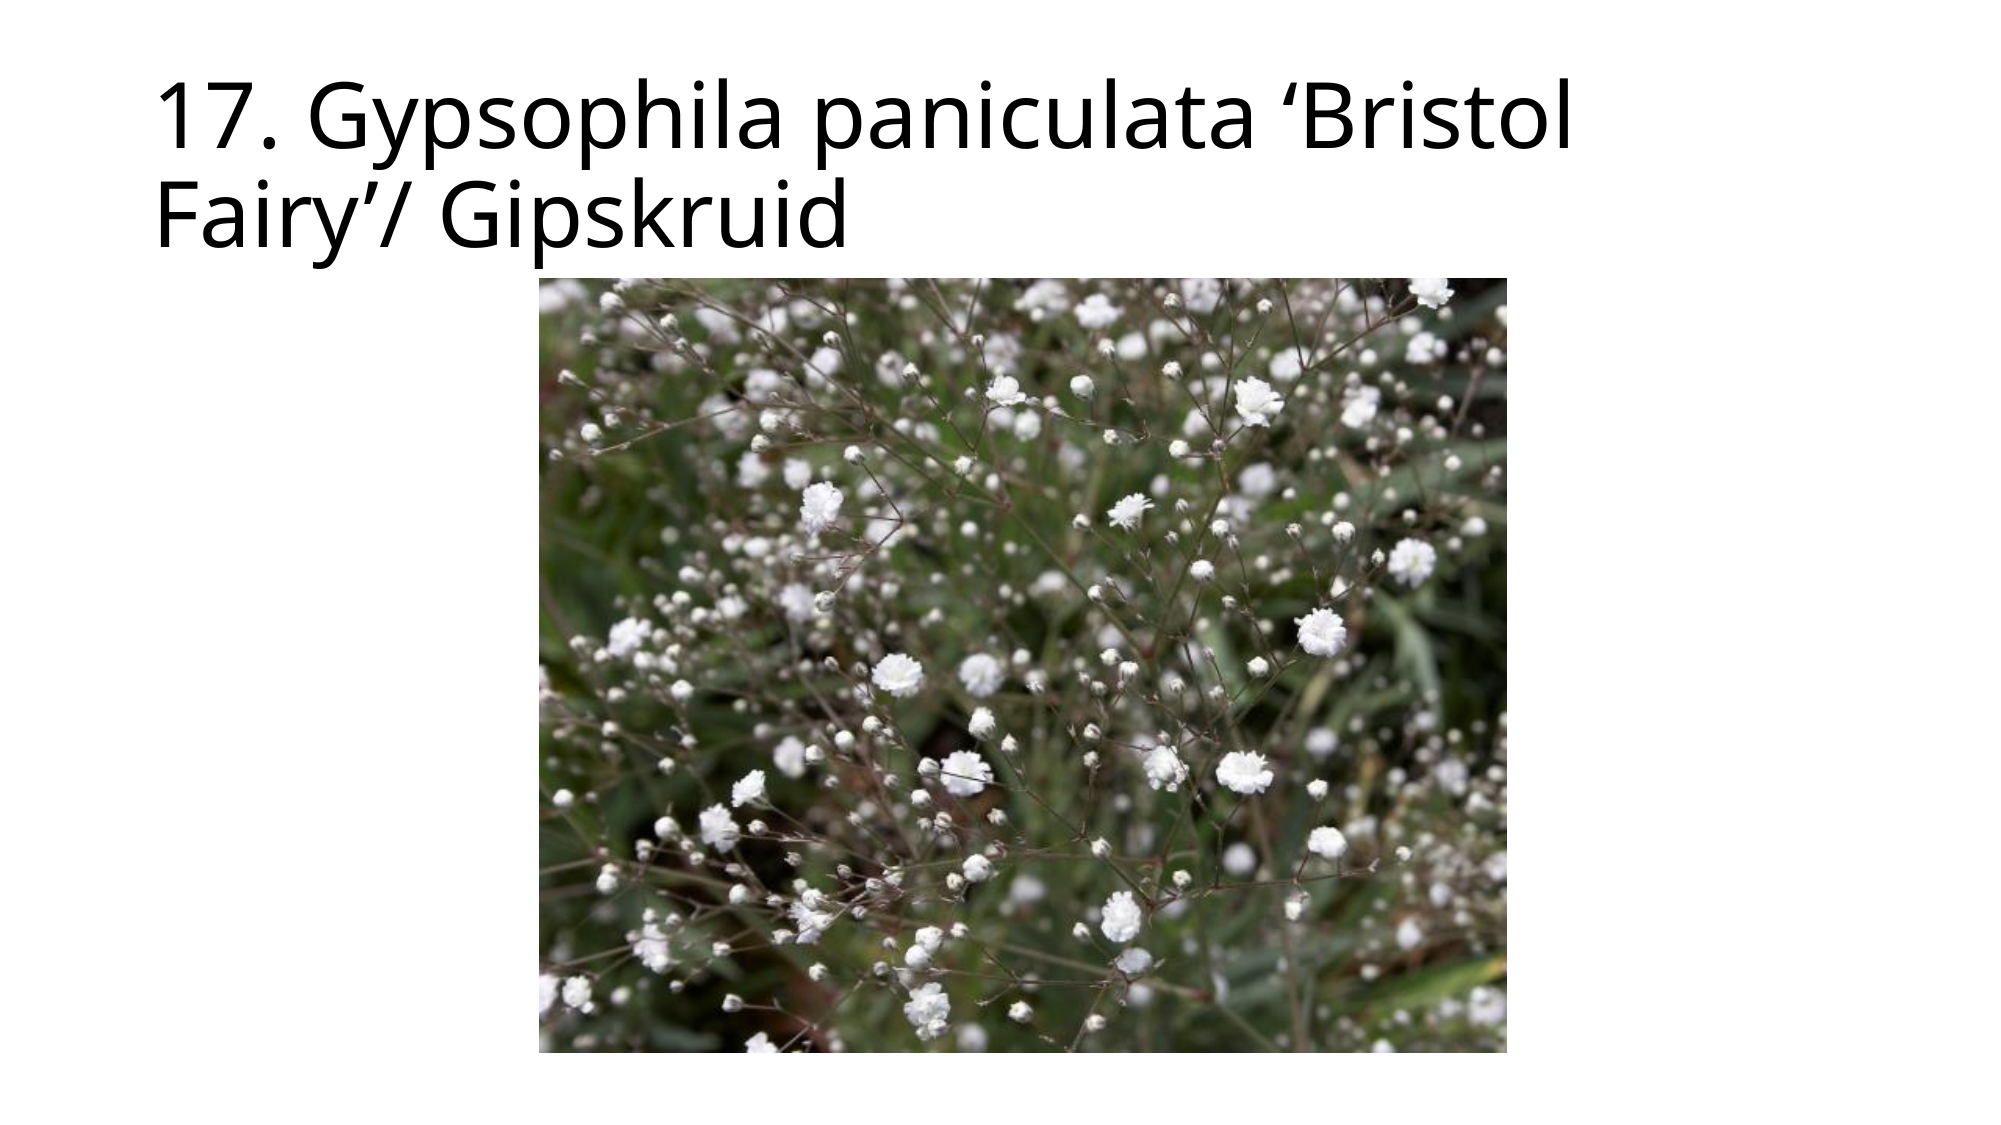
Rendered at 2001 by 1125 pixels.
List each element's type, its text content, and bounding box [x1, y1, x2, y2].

title 17. Gypsophila paniculata ‘Bristol Fairy’/ Gipskruid [137, 59, 1863, 278]
picture [539, 278, 1507, 1053]
